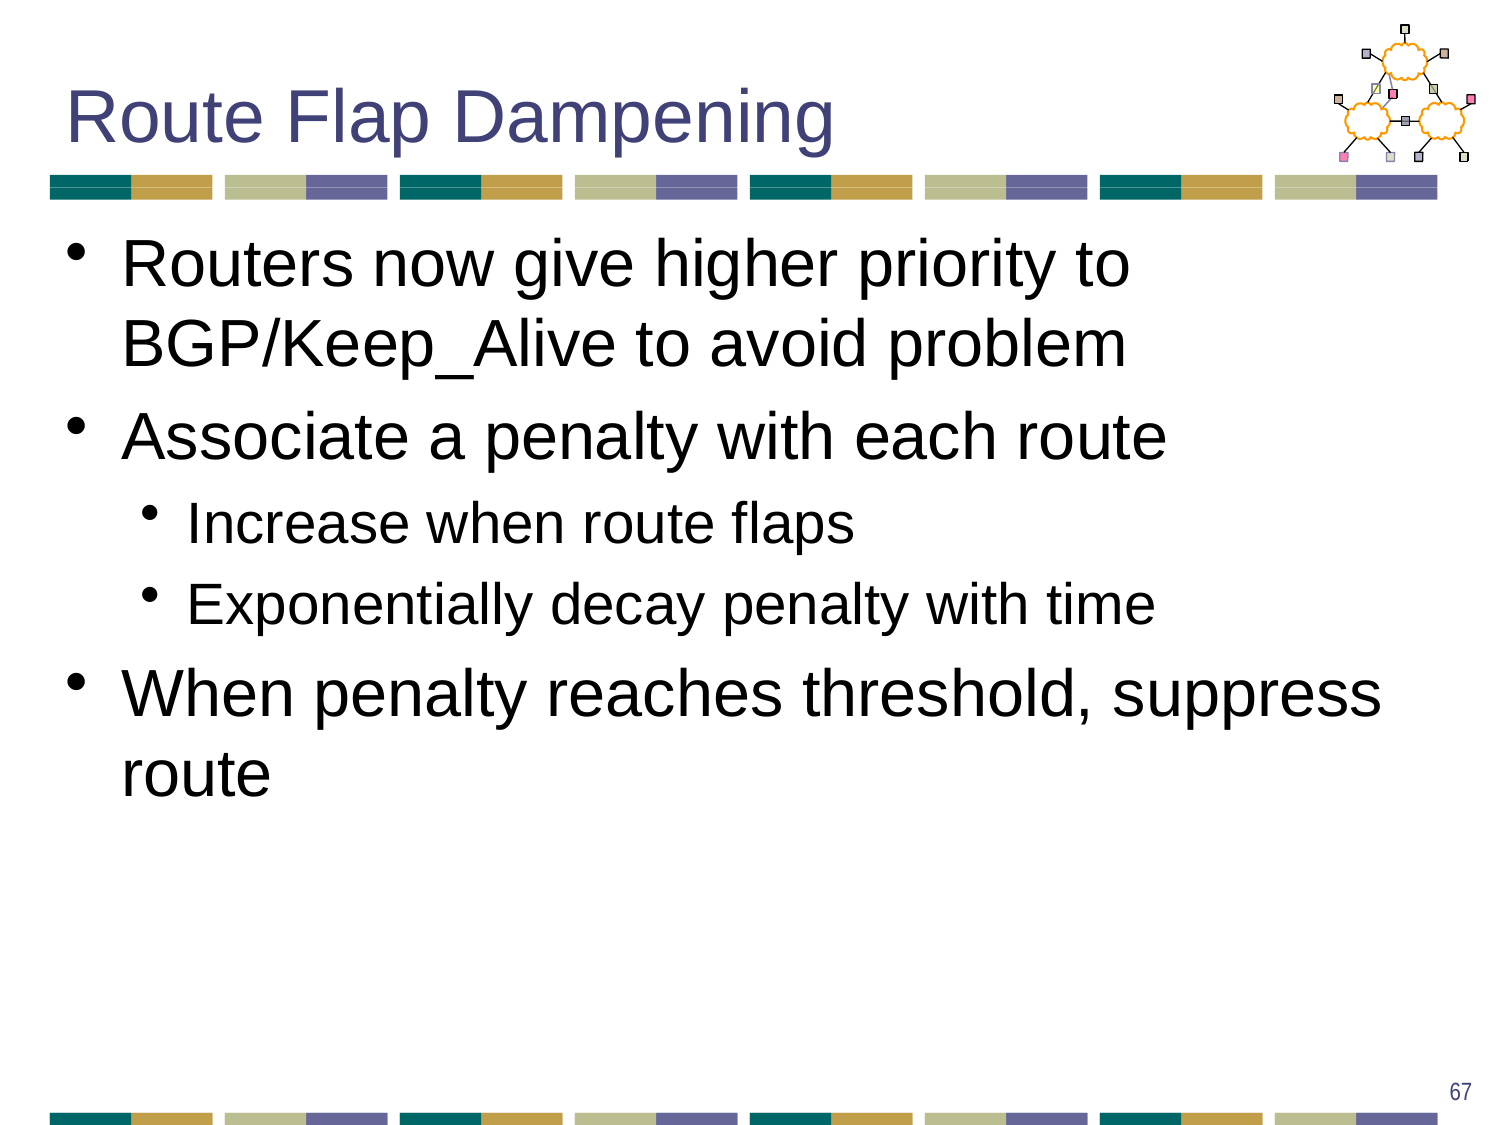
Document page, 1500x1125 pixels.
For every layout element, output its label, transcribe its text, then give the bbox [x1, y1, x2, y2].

list Routers now give higher priority to BGP/Keep_Alive to avoid problem Associate a penalty with each route Increase when route flaps Exponentially decay penalty with time When penalty reaches threshold, suppress route [49, 212, 1438, 1001]
slide_number 67 [1174, 1037, 1488, 1113]
title Route Flap Dampening [49, 62, 1388, 163]
